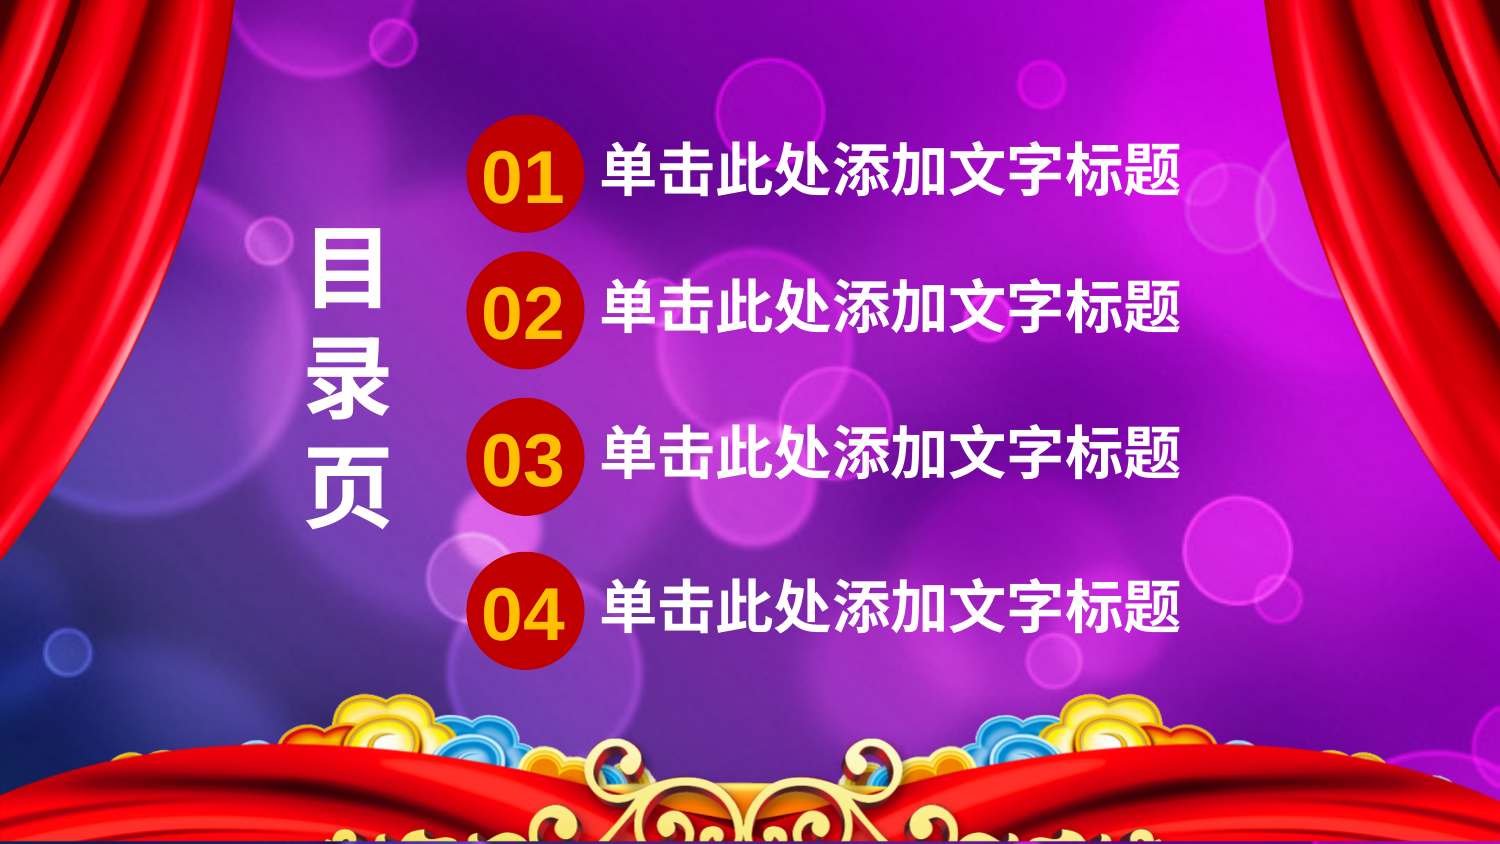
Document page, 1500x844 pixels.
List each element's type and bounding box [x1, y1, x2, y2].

text_box [0, 0, 1500, 842]
